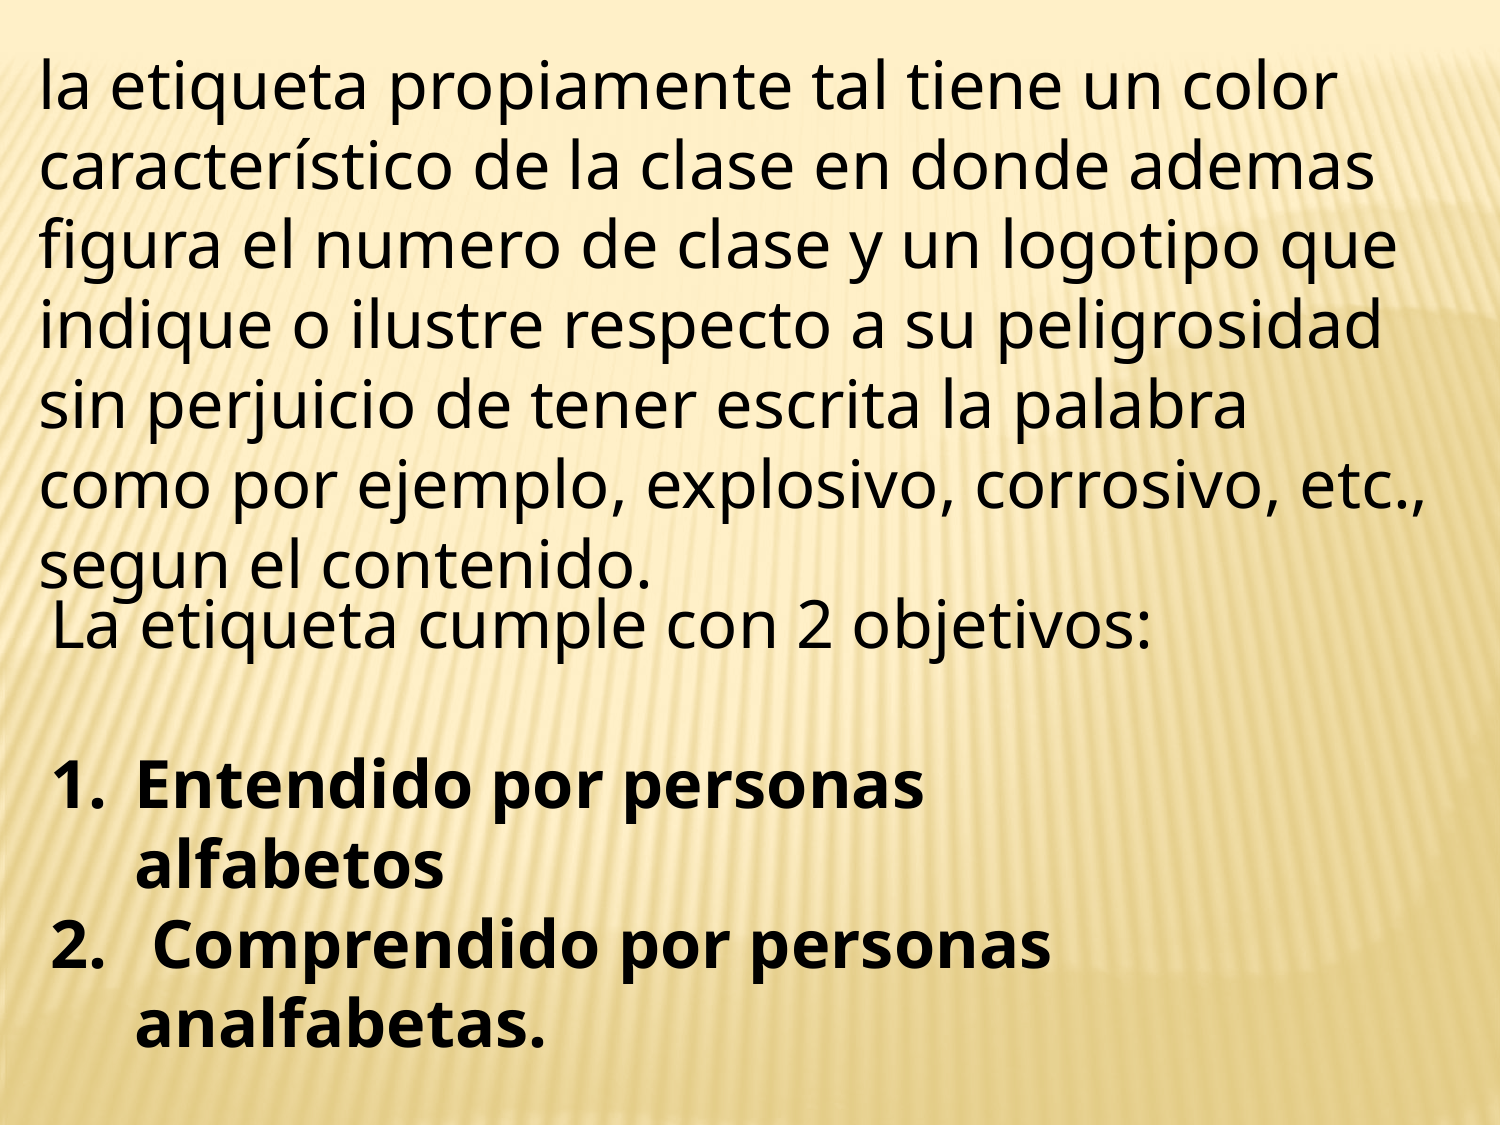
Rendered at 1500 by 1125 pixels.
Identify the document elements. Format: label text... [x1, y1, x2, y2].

text_box la etiqueta propiamente tal tiene un color característico de la clase en donde ademas figura el numero de clase y un logotipo que indique o ilustre respecto a su peligrosidad sin perjuicio de tener escrita la palabra como por ejemplo, explosivo, corrosivo, etc., segun el contenido. [23, 35, 1454, 610]
text_box La etiqueta cumple con 2 objetivos: Entendido por personas alfabetos Comprendido por personas analfabetas. [35, 574, 1243, 1069]
